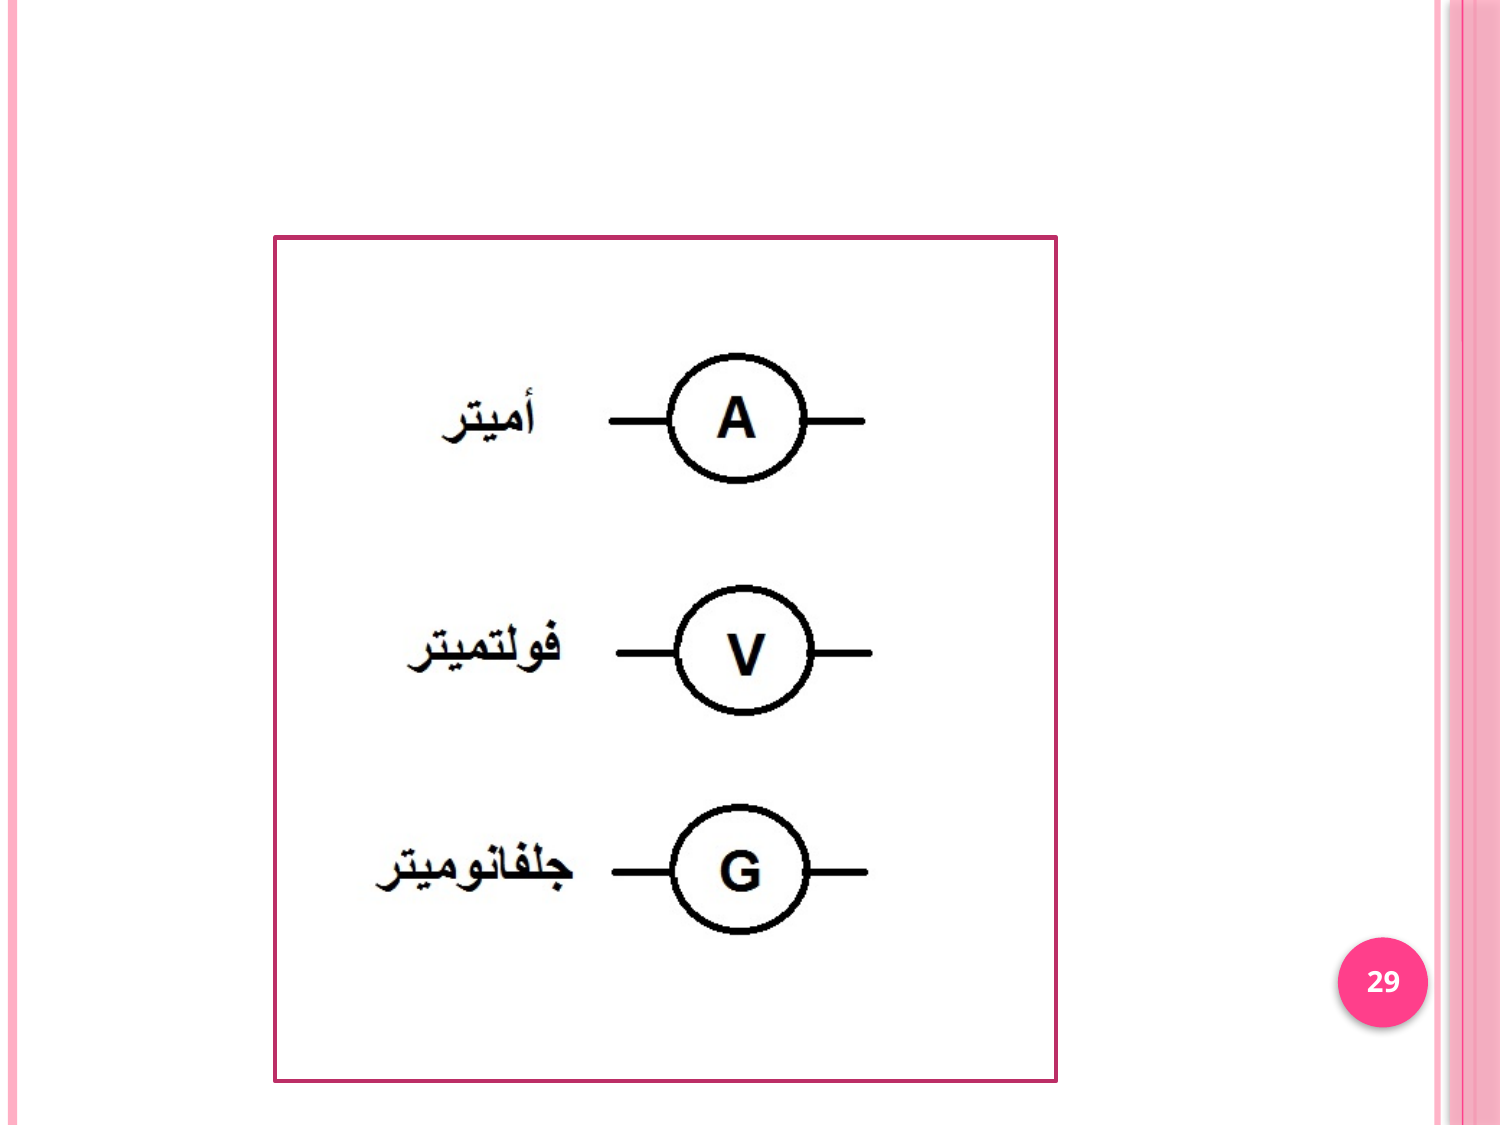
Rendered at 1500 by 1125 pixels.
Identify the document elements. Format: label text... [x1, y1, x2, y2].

slide_number 29 [1333, 940, 1434, 1027]
text_box [273, 235, 1058, 1083]
picture [311, 281, 988, 1001]
